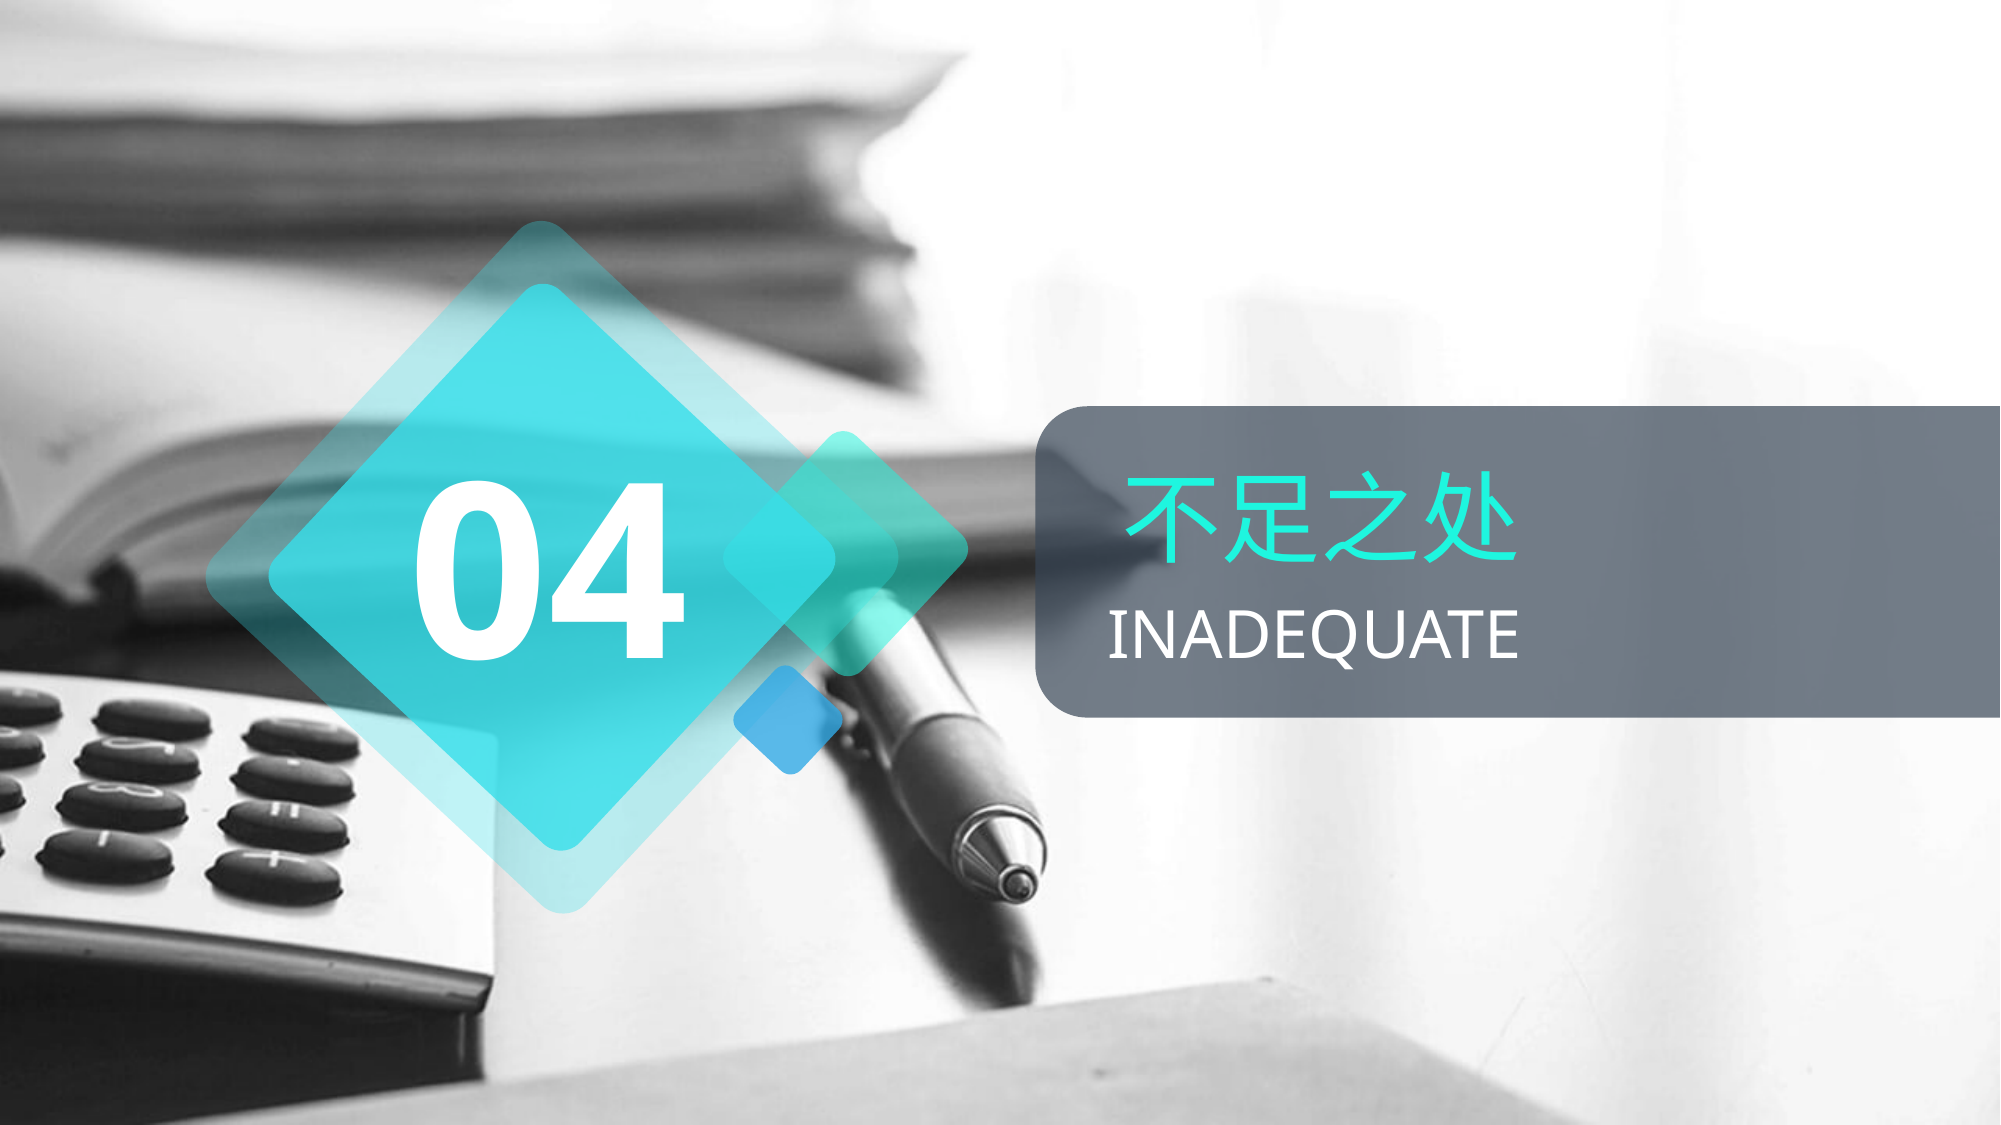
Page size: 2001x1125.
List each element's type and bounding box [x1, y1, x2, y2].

text_box [1035, 405, 2000, 718]
picture [0, 0, 2000, 1125]
